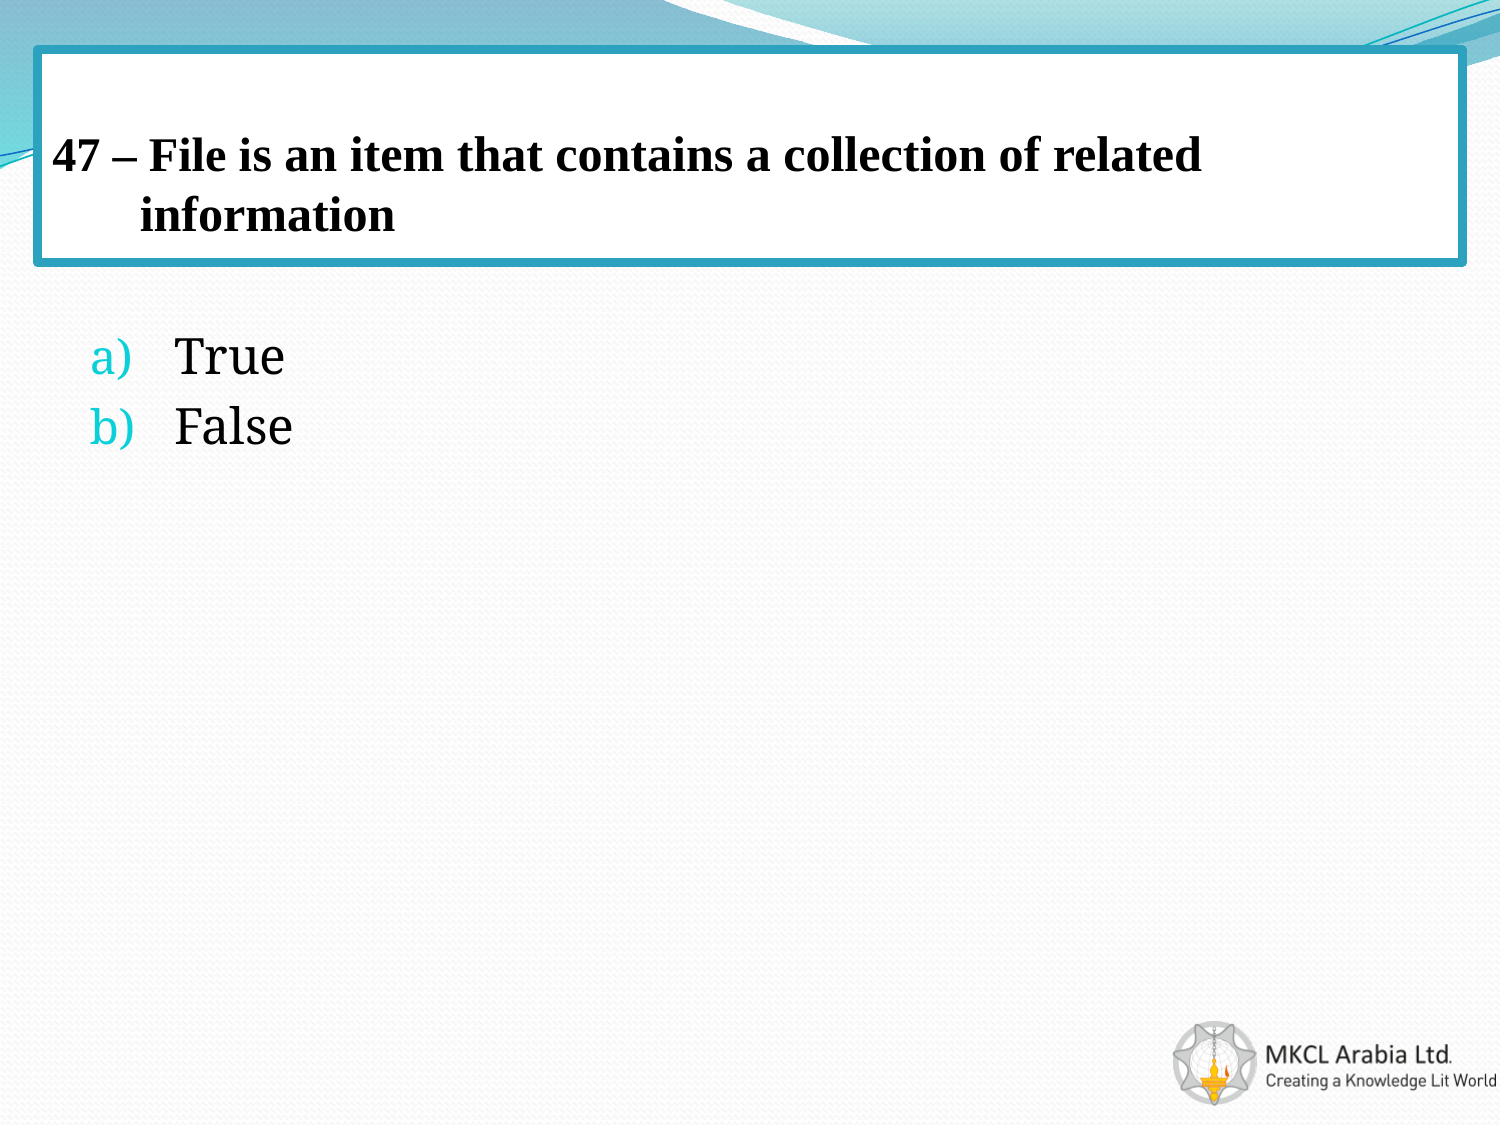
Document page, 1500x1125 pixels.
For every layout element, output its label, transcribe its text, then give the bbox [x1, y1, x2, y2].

title 47 – File is an item that contains a collection of related information [37, 62, 1438, 250]
picture [1172, 1021, 1496, 1106]
list True False [75, 317, 1425, 1038]
